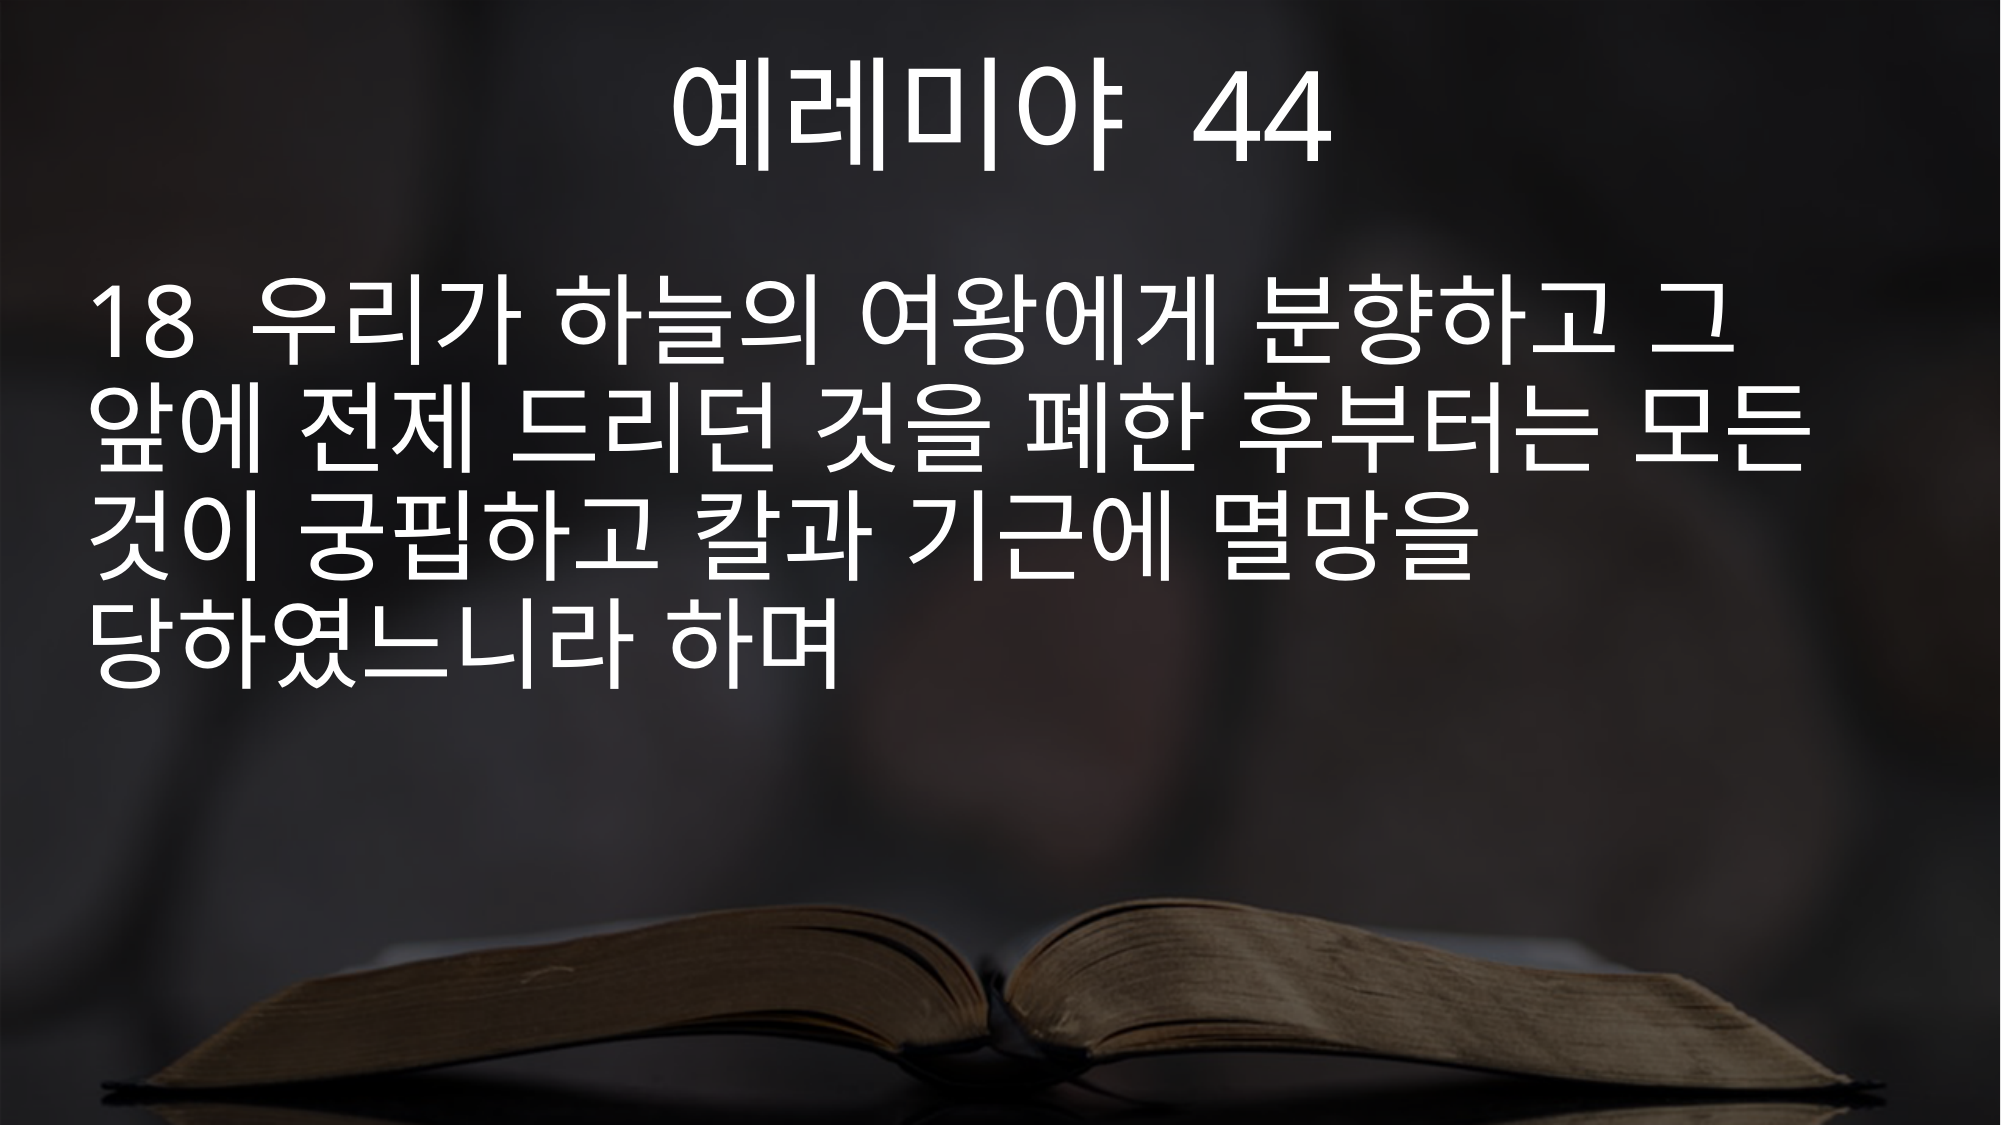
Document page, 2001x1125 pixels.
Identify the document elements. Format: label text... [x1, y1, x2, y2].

picture [0, 0, 2001, 1125]
list 18 우리가 하늘의 여왕에게 분향하고 그 앞에 전제 드리던 것을 폐한 후부터는 모든 것이 궁핍하고 칼과 기근에 멸망을 당하였느니라 하며 [69, 263, 1953, 423]
footer 예레미야 44 [0, 32, 2000, 192]
